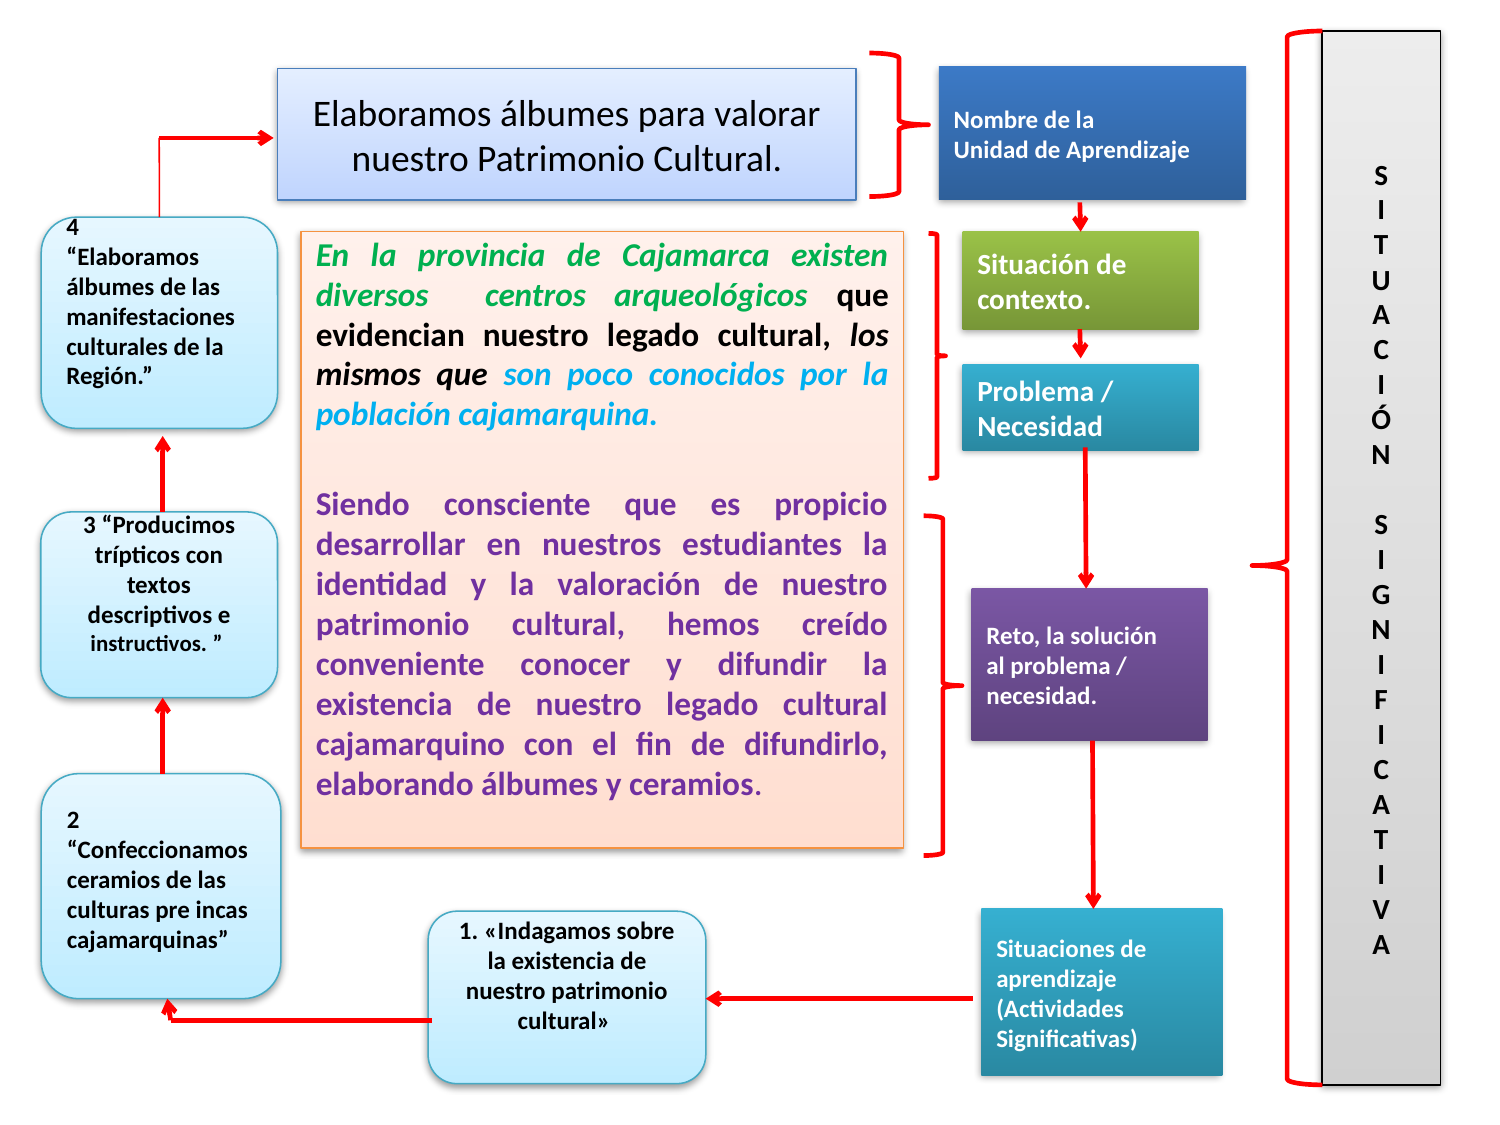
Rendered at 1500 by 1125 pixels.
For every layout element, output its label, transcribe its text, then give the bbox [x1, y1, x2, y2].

text_box [928, 232, 947, 480]
text_box 2 “Confeccionamos ceramios de las culturas pre incas cajamarquinas” [40, 772, 282, 1000]
text_box Nombre de la Unidad de Aprendizaje [938, 66, 1247, 200]
text_box [923, 515, 963, 857]
text_box Situación de contexto. [962, 231, 1199, 330]
text_box Elaboramos álbumes para valorar nuestro Patrimonio Cultural. [277, 68, 857, 201]
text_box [167, 998, 171, 1021]
text_box S I T U A C I Ó N S I G N I F I C A T I V A [1323, 30, 1441, 1086]
text_box Problema / Necesidad [962, 364, 1199, 451]
text_box Situaciones de aprendizaje (Actividades Significativas) [981, 908, 1223, 1076]
text_box Reto, la solución al problema / necesidad. [971, 588, 1208, 741]
text_box [1251, 30, 1323, 1086]
text_box 3 “Producimos trípticos con textos descriptivos e instructivos. ” [39, 511, 279, 699]
text_box 4 “Elaboramos álbumes de las manifestaciones culturales de la Región.” [40, 216, 279, 430]
text_box [869, 52, 930, 198]
text_box 1. «Indagamos sobre la existencia de nuestro patrimonio cultural» [427, 910, 707, 1085]
text_box En la provincia de Cajamarca existen diversos centros arqueológicos que evidencian nuestro legado cultural, los mismos que son poco conocidos por la población cajamarquina. Siendo consciente que es propicio desarrollar en nuestros estudiantes la identidad y la valoración de nuestro patrimonio cultural, hemos creído conveniente conocer y difundir la existencia de nuestro legado cultural cajamarquino con el fin de difundirlo, elaborando álbumes y ceramios. [300, 231, 904, 849]
